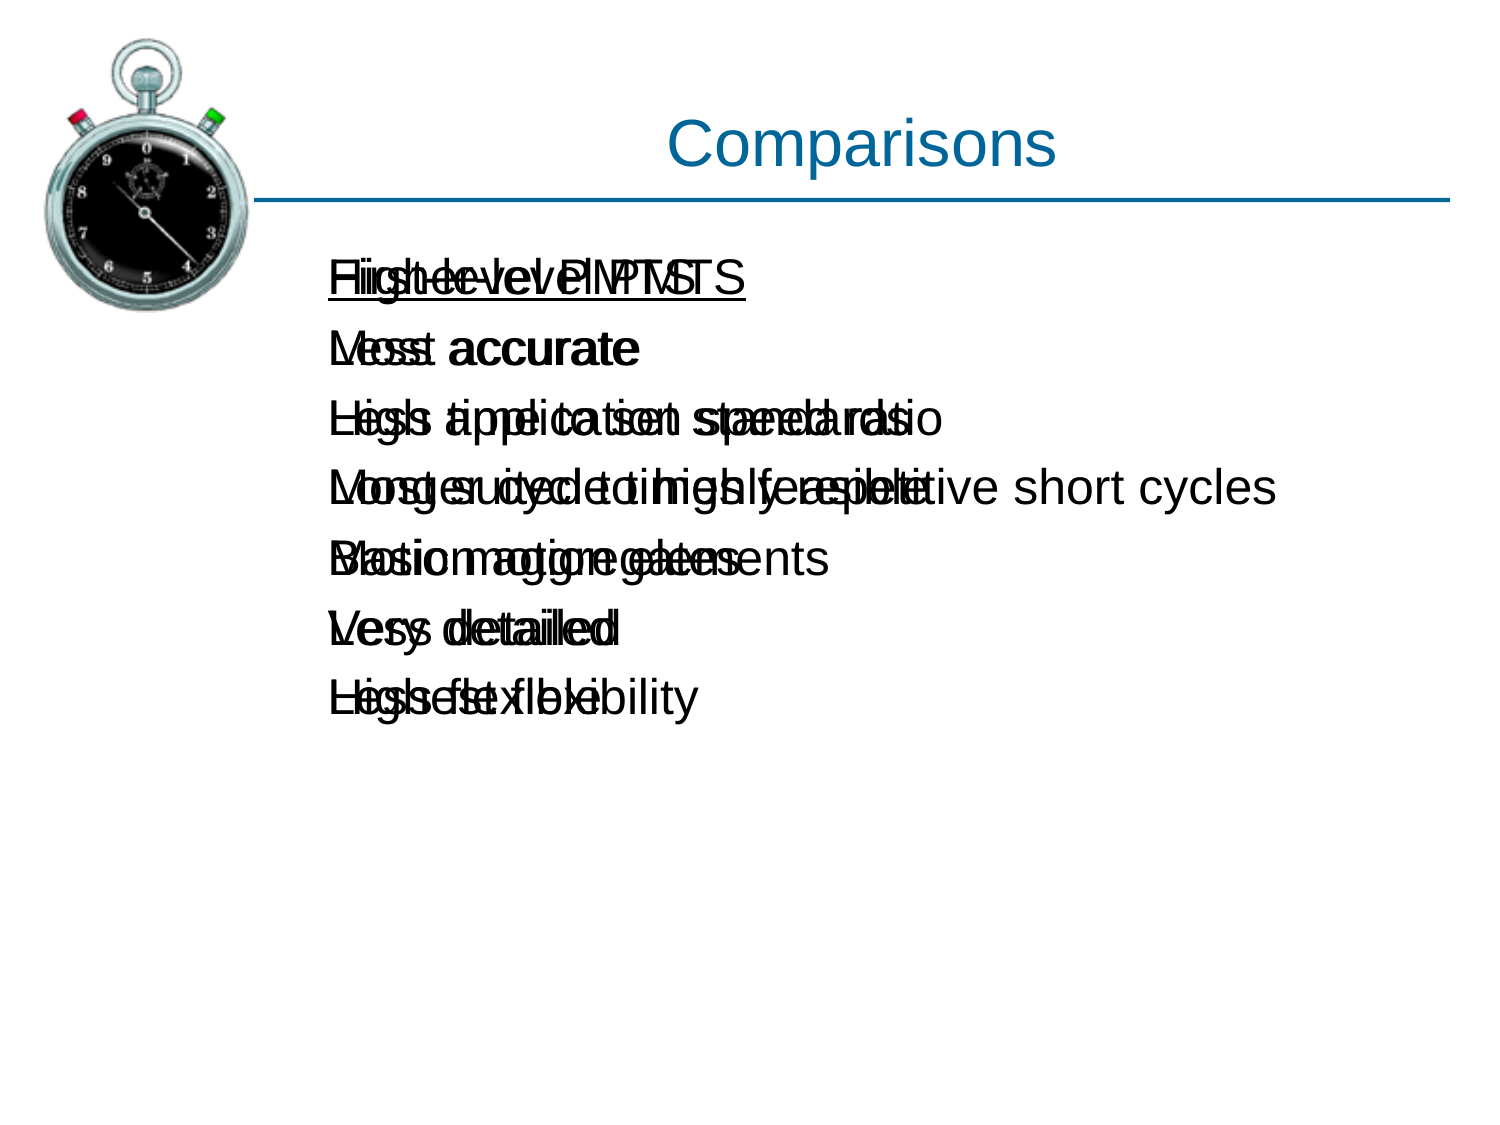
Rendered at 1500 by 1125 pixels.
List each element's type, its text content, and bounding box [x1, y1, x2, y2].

title Comparisons [275, 37, 1450, 188]
picture [37, 37, 254, 313]
list Higher-level PMTS Less accurate Less time to set standards Longer cycle times feasible Motion aggregates Less detailed Less flexible [312, 237, 1450, 975]
